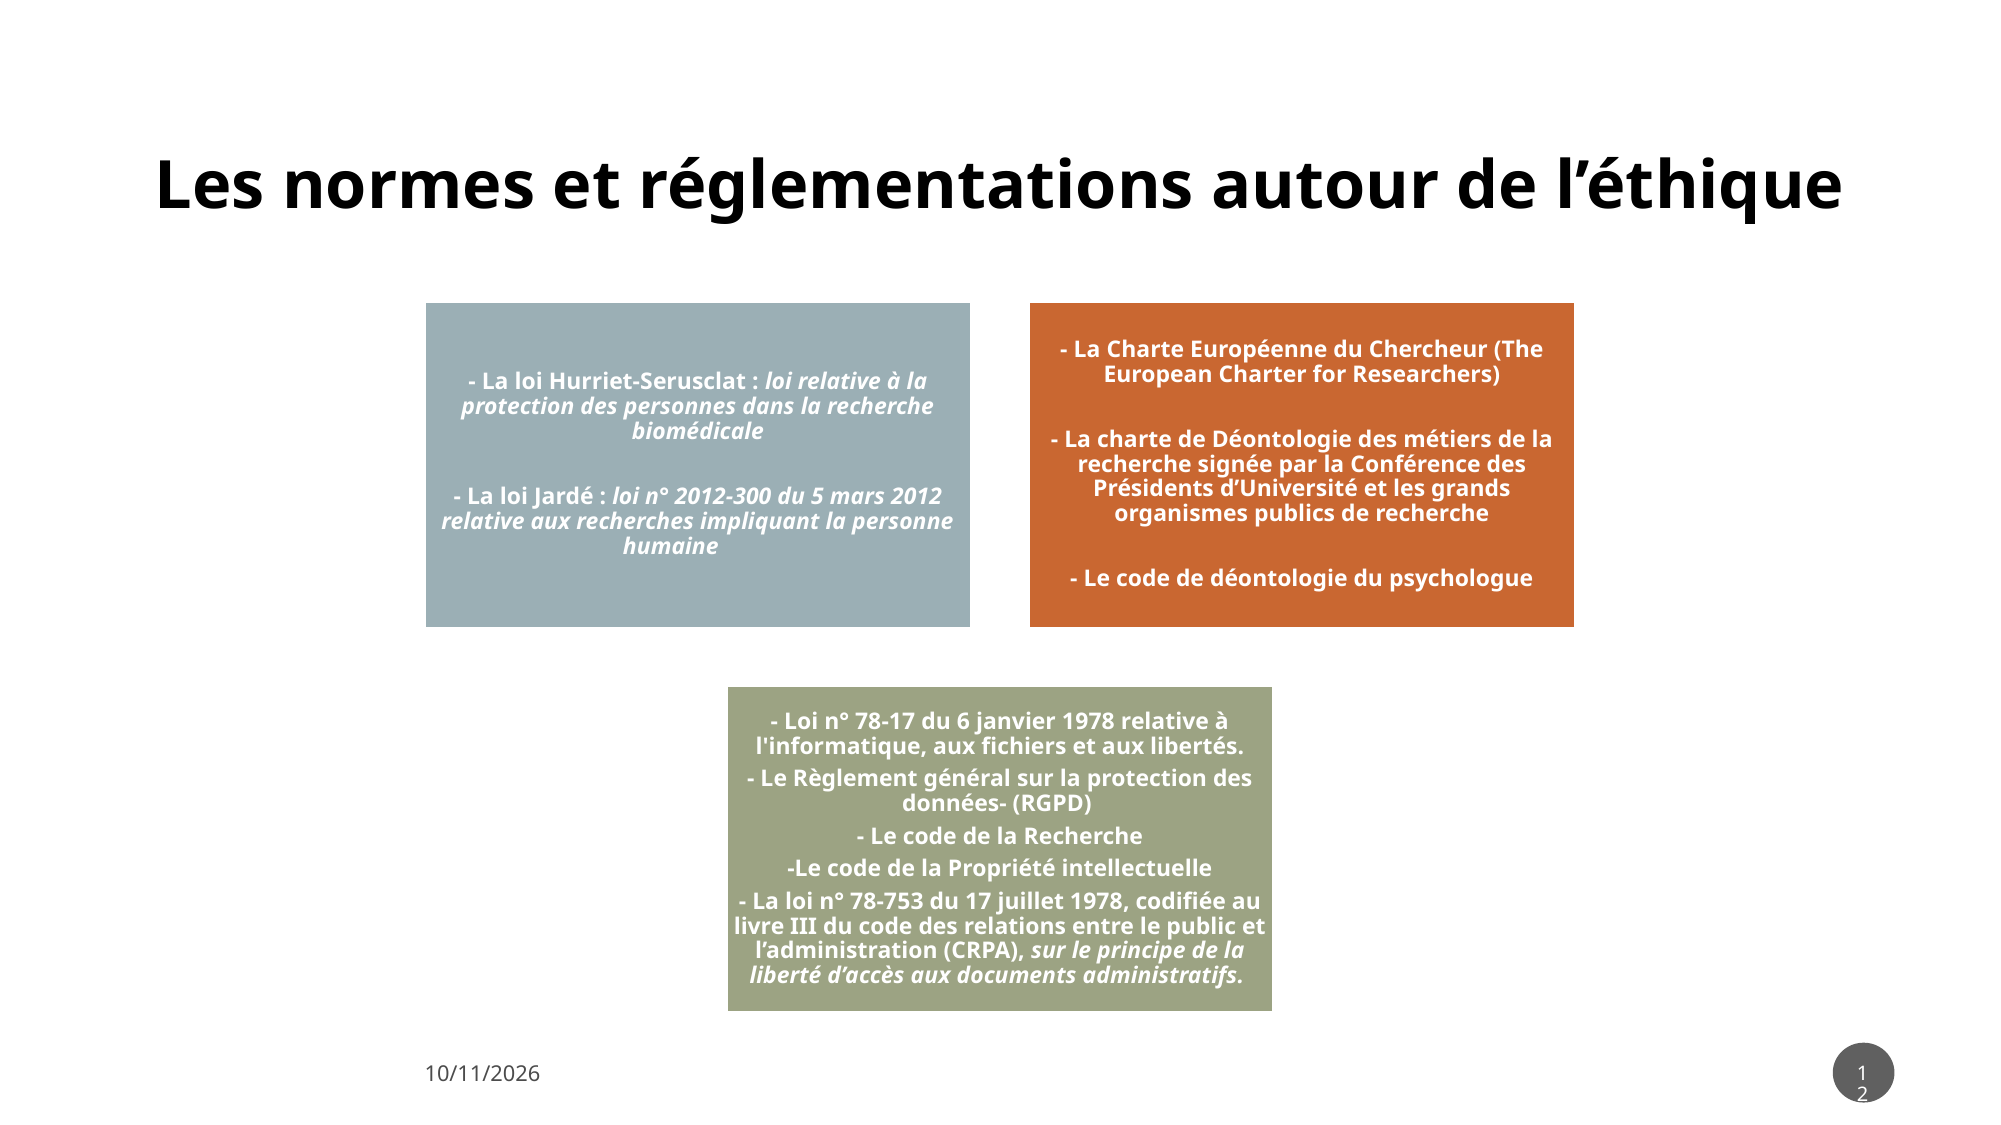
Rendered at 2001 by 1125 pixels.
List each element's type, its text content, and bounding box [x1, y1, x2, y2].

text_box Les normes et réglementations autour de l’éthique [137, 91, 1863, 278]
slide_number 12 [1832, 1042, 1895, 1103]
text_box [137, 299, 1863, 1014]
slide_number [105, 1042, 556, 1103]
